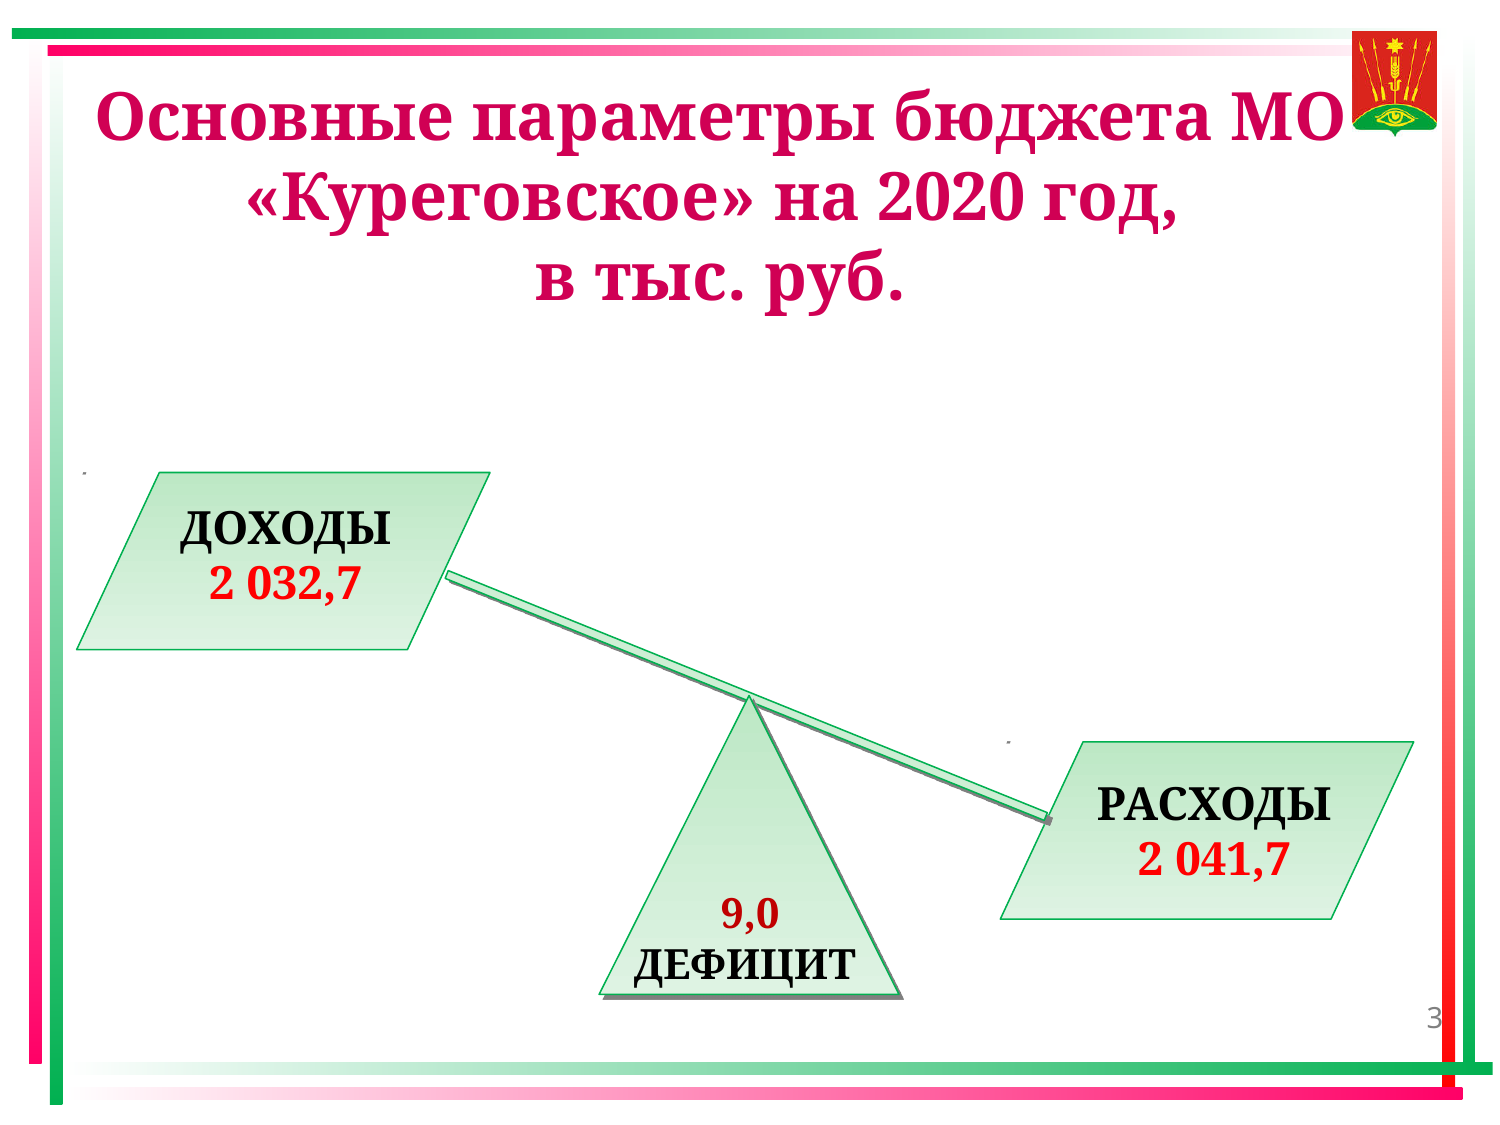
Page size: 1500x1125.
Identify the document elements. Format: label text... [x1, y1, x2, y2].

title Основные параметры бюджета МО «Куреговское» на 2020 год, в тыс. руб. [64, 66, 1378, 204]
text_box [657, 695, 842, 879]
slide_number 3 [1411, 999, 1483, 1048]
text_box 9,0 ДЕФИЦИТ [601, 879, 899, 995]
text_box ДОХОДЫ 2 032,7 [138, 491, 434, 617]
text_box [445, 570, 1048, 821]
text_box [1071, 741, 1414, 853]
text_box [1000, 778, 1344, 920]
text_box [76, 518, 423, 650]
text_box РАСХОДЫ 2 041,7 [1066, 766, 1362, 892]
text_box [150, 472, 491, 593]
picture [1352, 31, 1437, 138]
